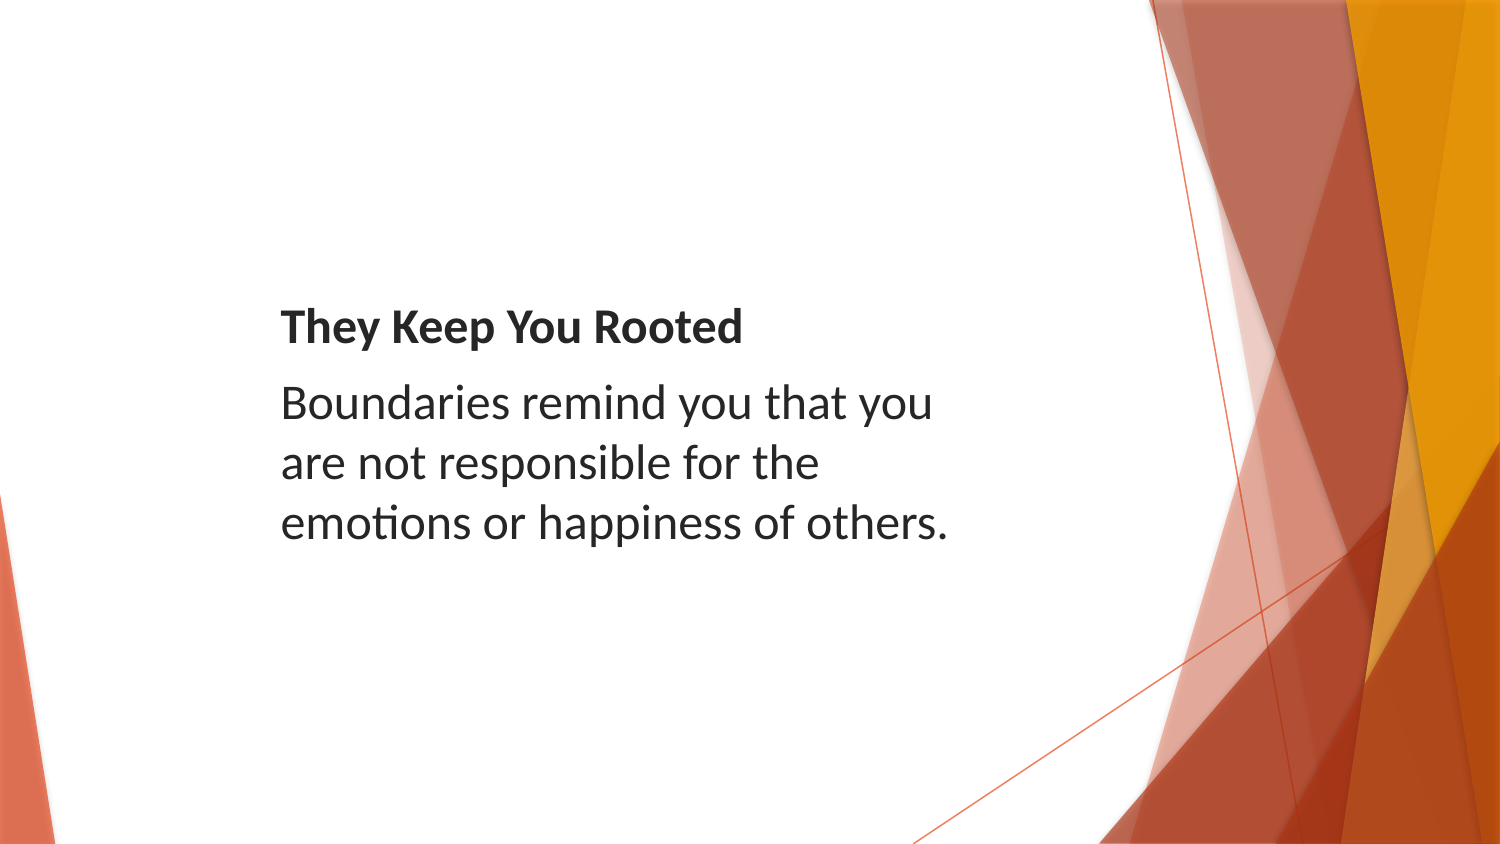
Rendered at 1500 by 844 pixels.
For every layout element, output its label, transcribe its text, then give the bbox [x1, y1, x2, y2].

list They Keep You Rooted Boundaries remind you that you are not responsible for the emotions or happiness of others. [265, 114, 987, 729]
